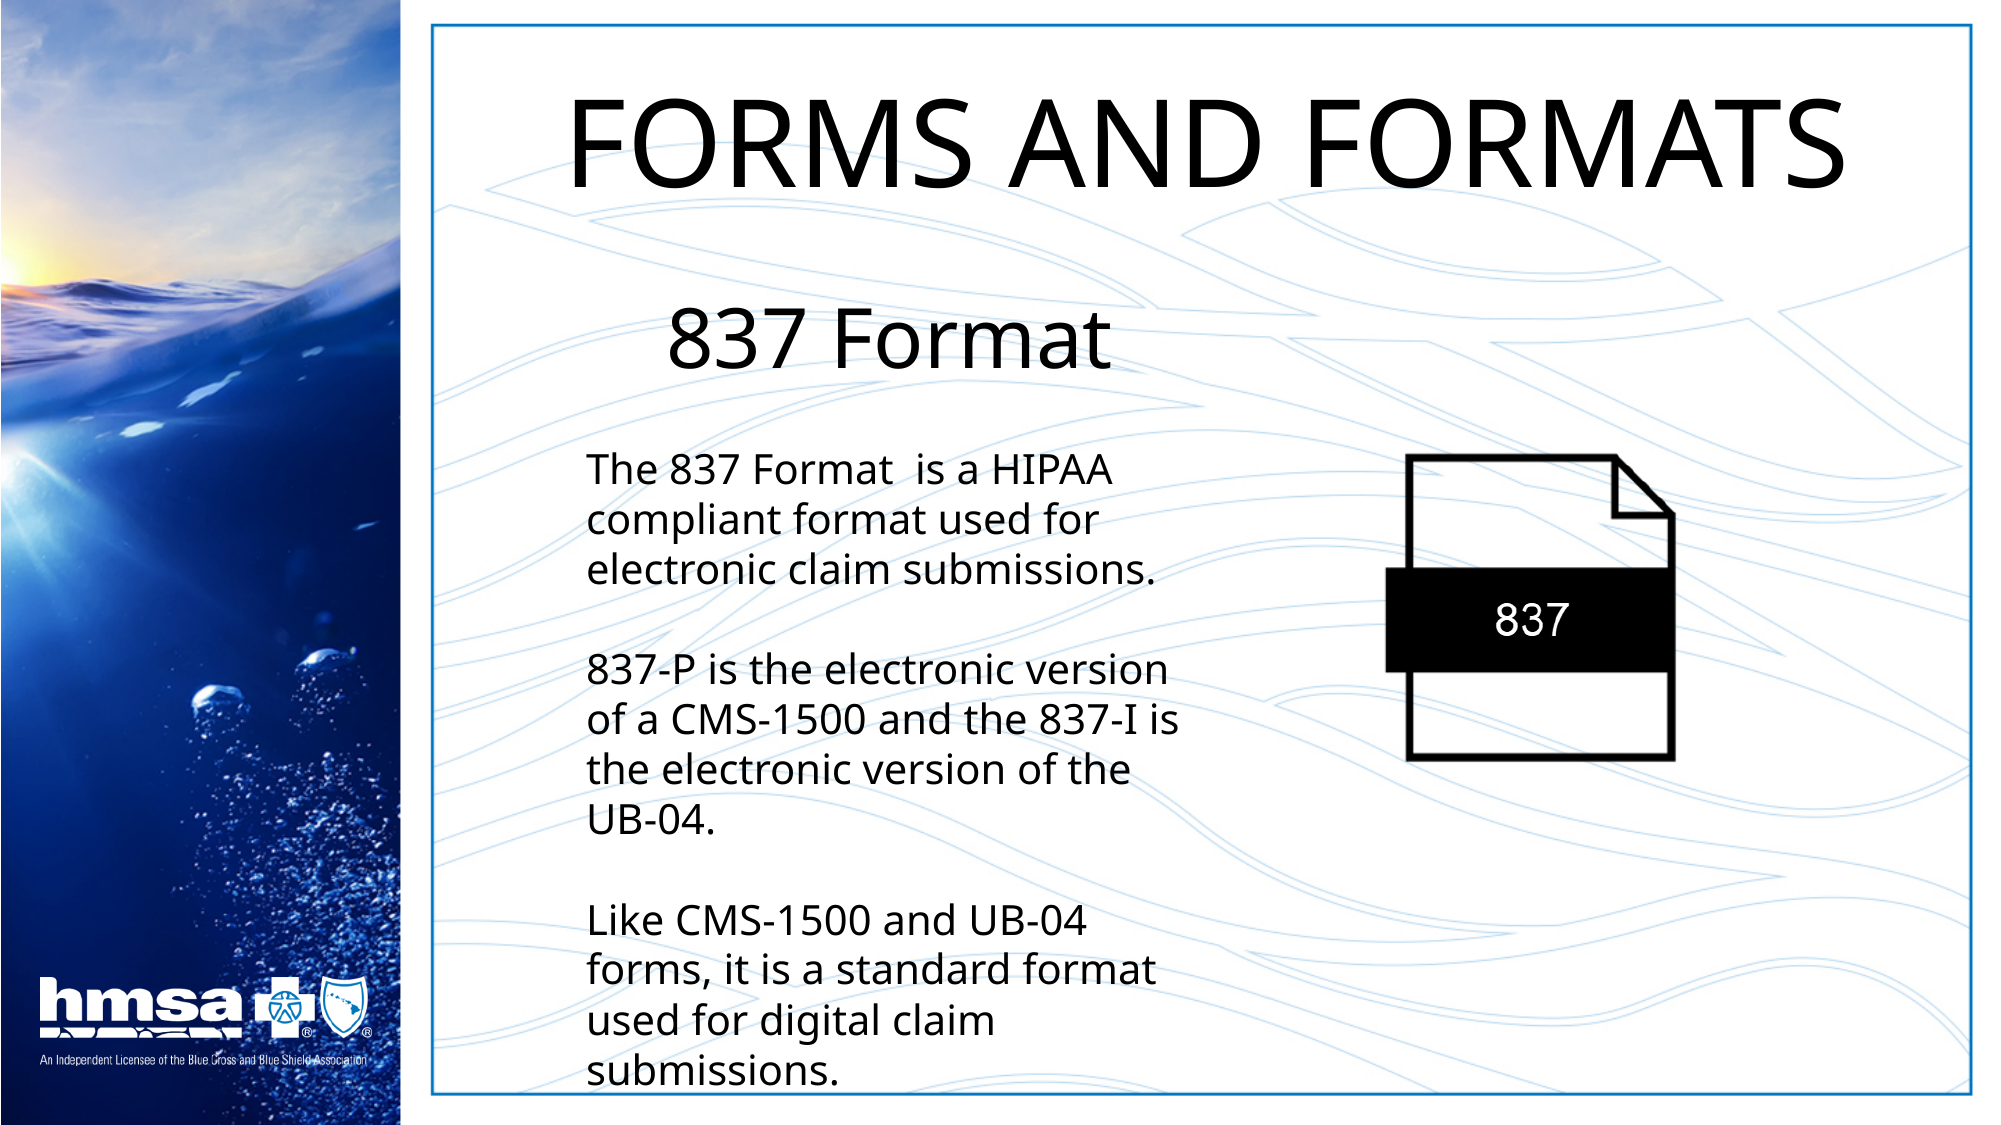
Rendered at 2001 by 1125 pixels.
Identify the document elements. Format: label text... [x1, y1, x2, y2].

title FORMS AND FORMATS [476, 45, 1939, 233]
text_box The 837 Format is a HIPAA compliant format used for electronic claim submissions. 837-P is the electronic version of a CMS-1500 and the 837-I is the electronic version of the UB-04. Like CMS-1500 and UB-04 forms, it is a standard format used for digital claim submissions. [571, 435, 1209, 1101]
list 837 Format [552, 277, 1228, 440]
picture [1, 0, 1999, 1125]
